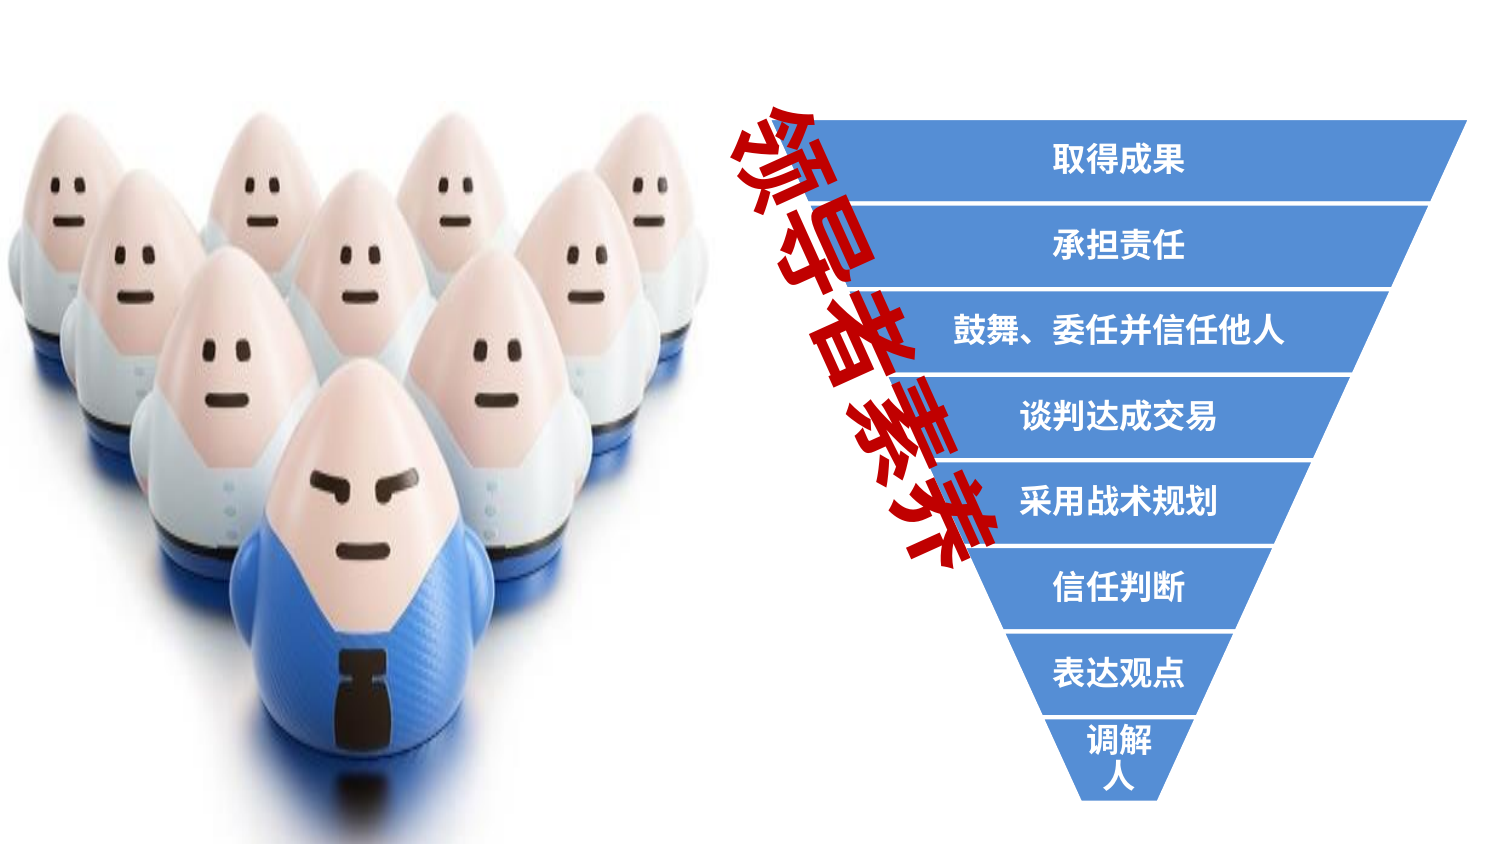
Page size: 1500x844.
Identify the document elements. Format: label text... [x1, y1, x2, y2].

text_box 领导者素养 [741, 69, 839, 316]
picture [0, 101, 739, 844]
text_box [767, 117, 1471, 804]
